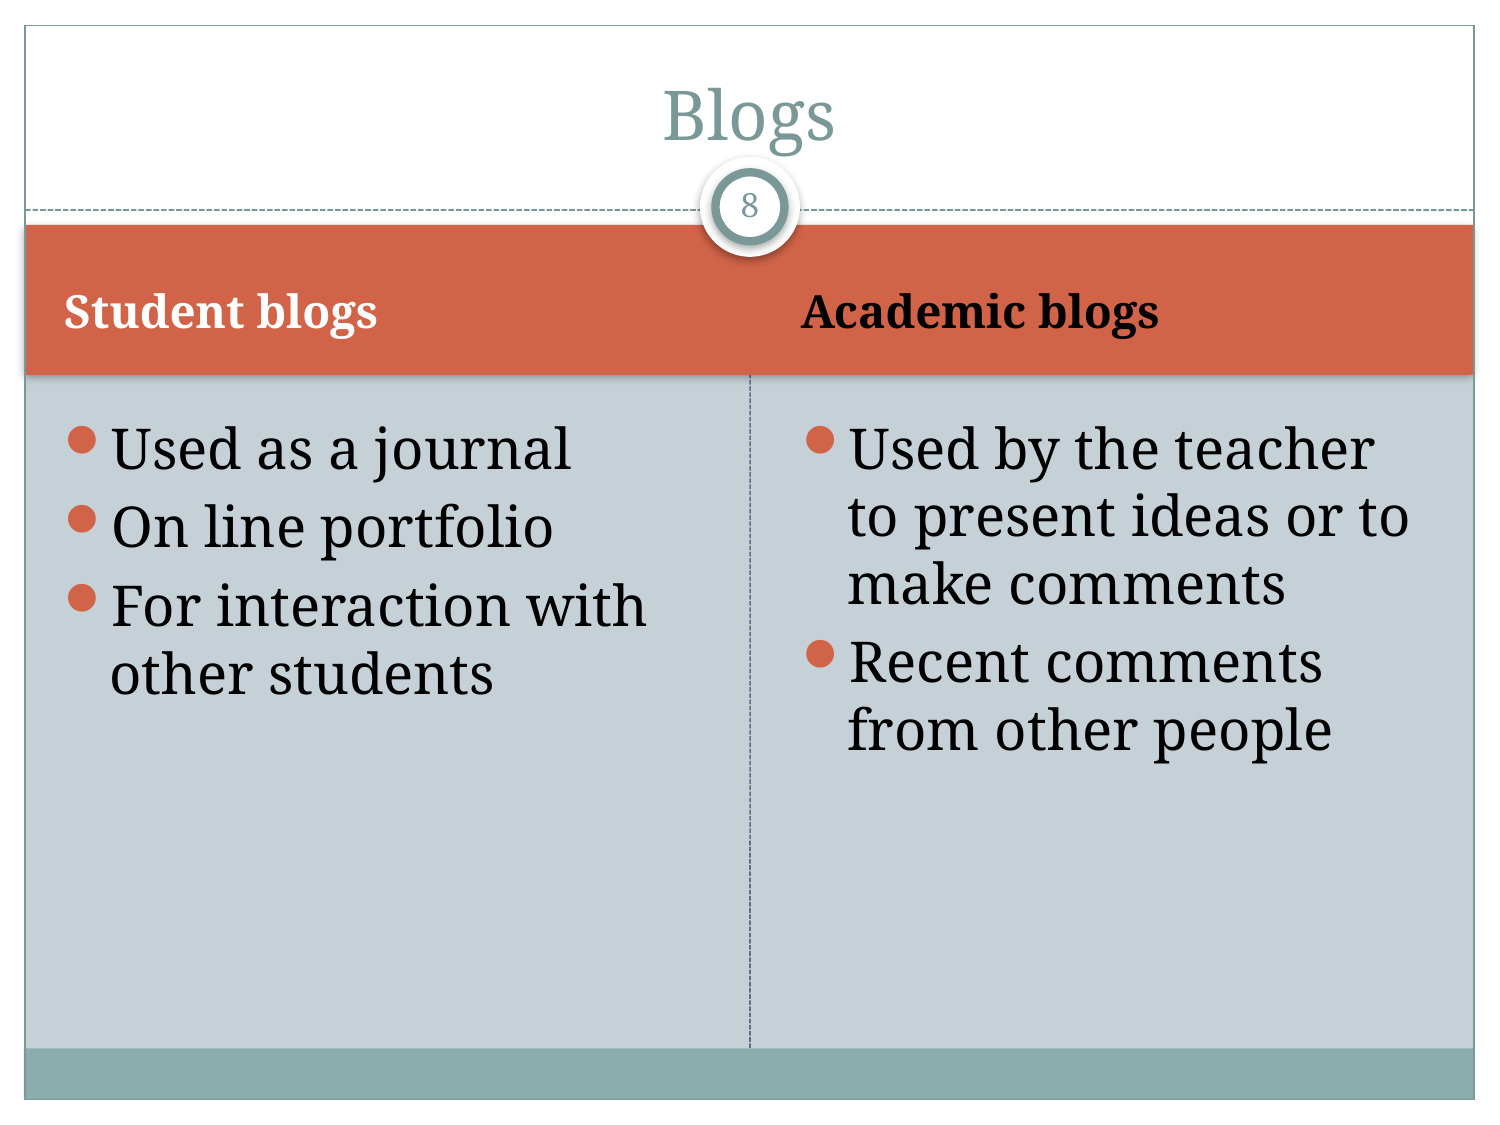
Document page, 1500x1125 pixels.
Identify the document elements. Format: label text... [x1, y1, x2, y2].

title Blogs [49, 37, 1450, 162]
list Used as a journal On line portfolio For interaction with other students [49, 405, 713, 1032]
list Used by the teacher to present ideas or to make comments Recent comments from other people [787, 405, 1450, 1033]
slide_number 8 [712, 171, 788, 244]
list Academic blogs [785, 249, 1450, 371]
list Student blogs [48, 249, 714, 371]
